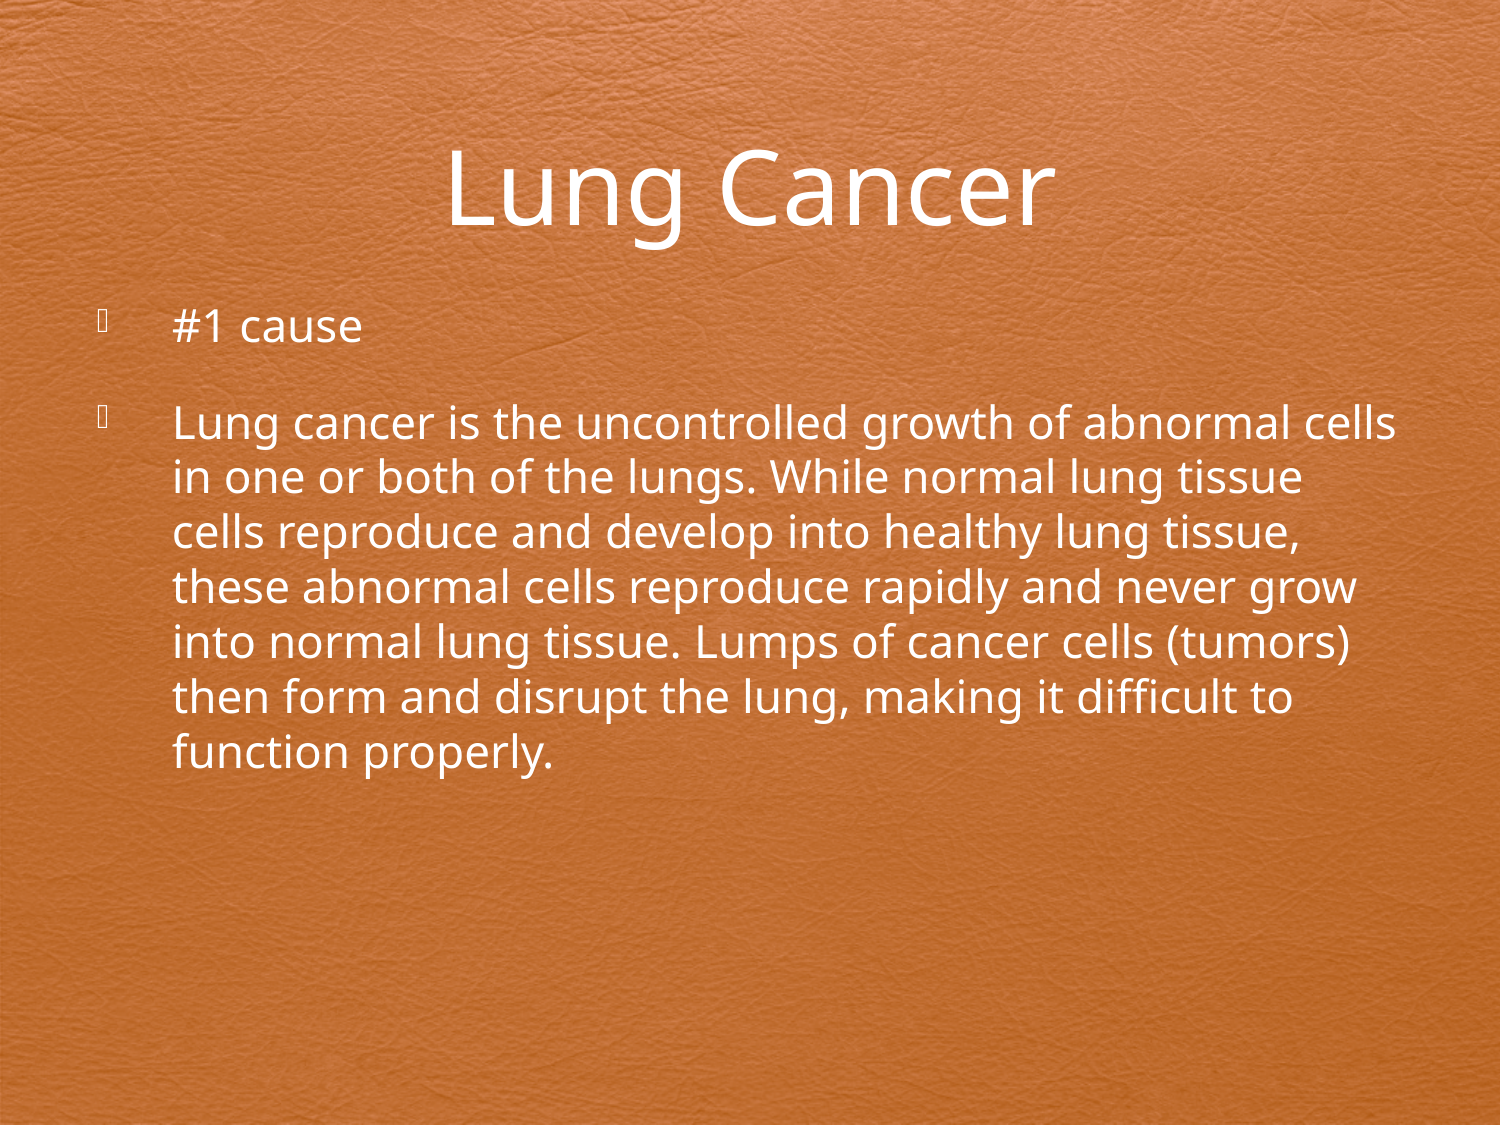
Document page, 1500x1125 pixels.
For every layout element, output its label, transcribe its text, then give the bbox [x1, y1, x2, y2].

list #1 cause Lung cancer is the uncontrolled growth of abnormal cells in one or both of the lungs. While normal lung tissue cells reproduce and develop into healthy lung tissue, these abnormal cells reproduce rapidly and never grow into normal lung tissue. Lumps of cancer cells (tumors) then form and disrupt the lung, making it difficult to function properly. [81, 288, 1419, 1006]
title Lung Cancer [81, 15, 1419, 254]
